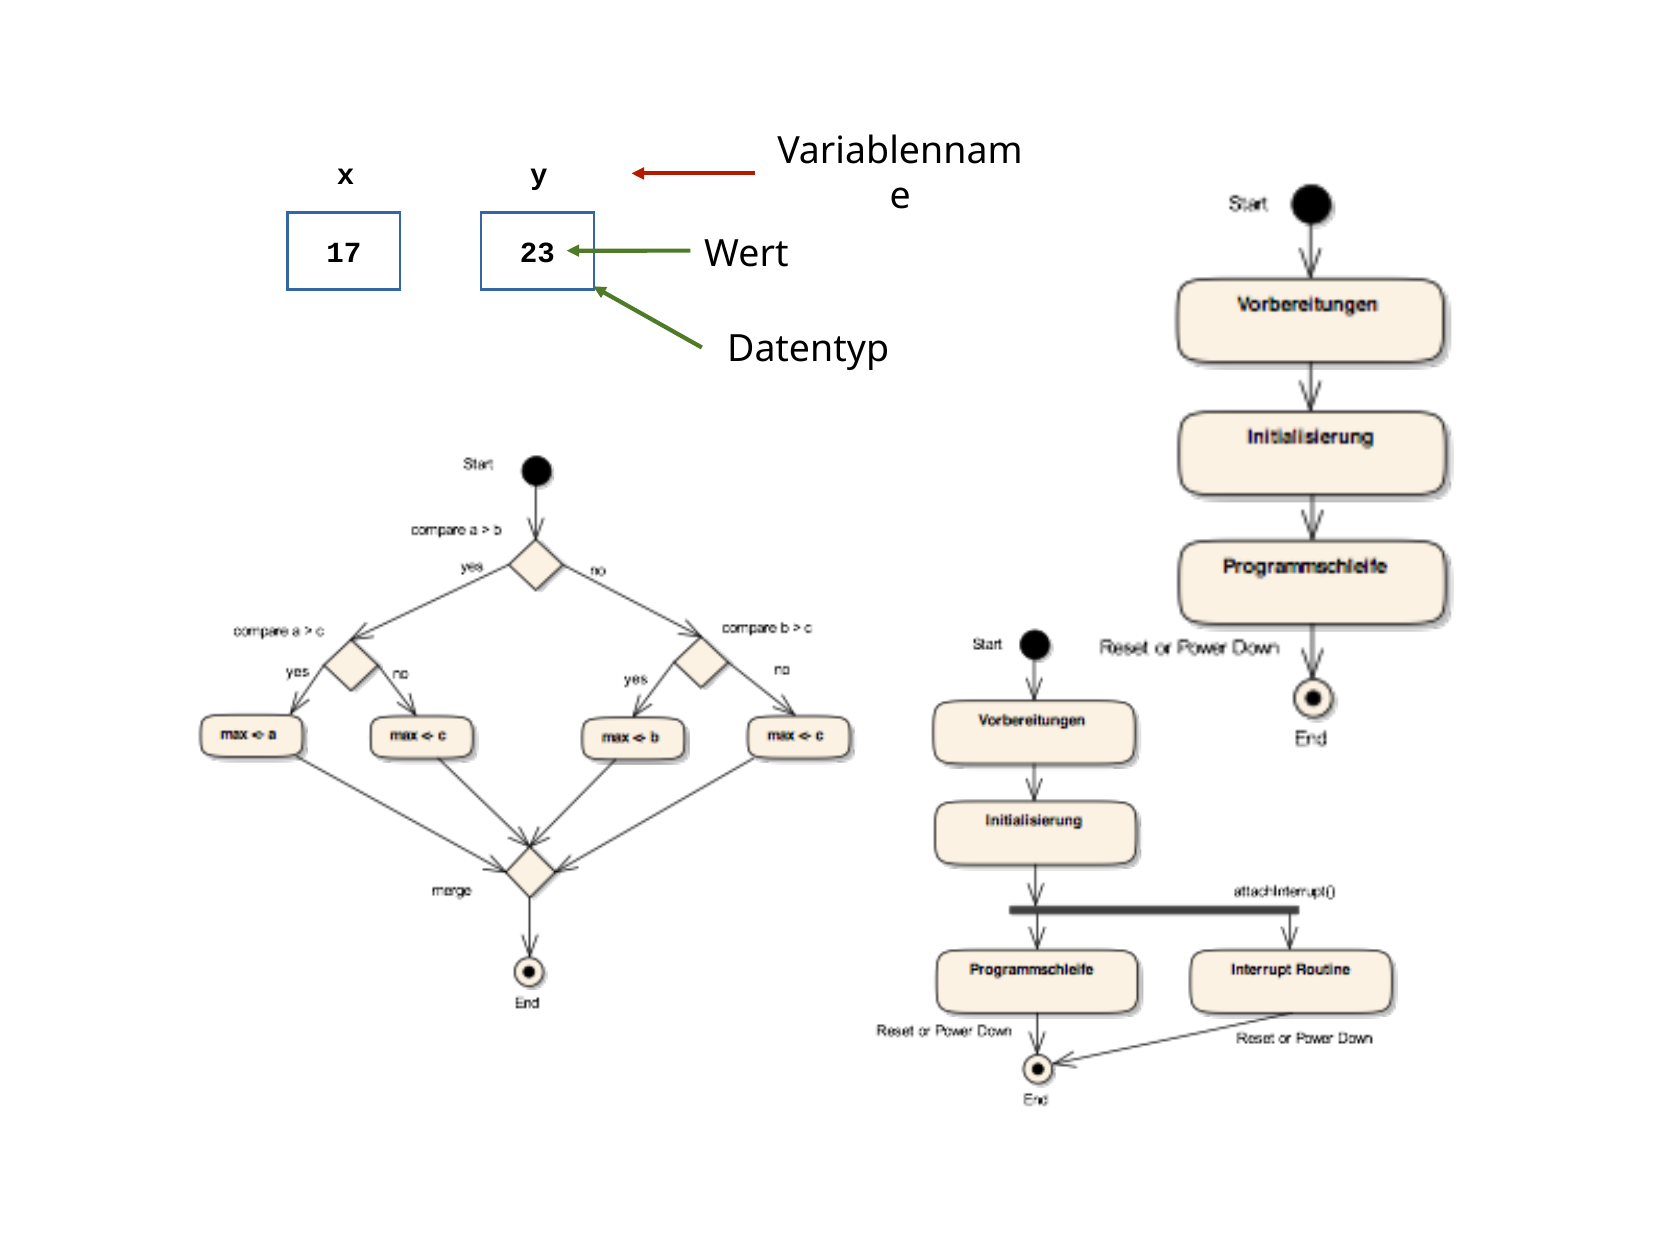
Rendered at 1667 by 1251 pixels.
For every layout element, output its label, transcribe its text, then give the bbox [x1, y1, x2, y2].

text_box Variablenname [765, 119, 1035, 223]
text_box [566, 244, 691, 257]
text_box [593, 286, 702, 348]
text_box x [330, 149, 361, 197]
text_box Datentyp [720, 318, 990, 376]
text_box 17 [287, 212, 400, 290]
text_box Wert [697, 222, 967, 280]
text_box [631, 167, 755, 180]
text_box y [523, 149, 554, 197]
text_box 23 [481, 212, 594, 290]
picture [170, 176, 1524, 1119]
